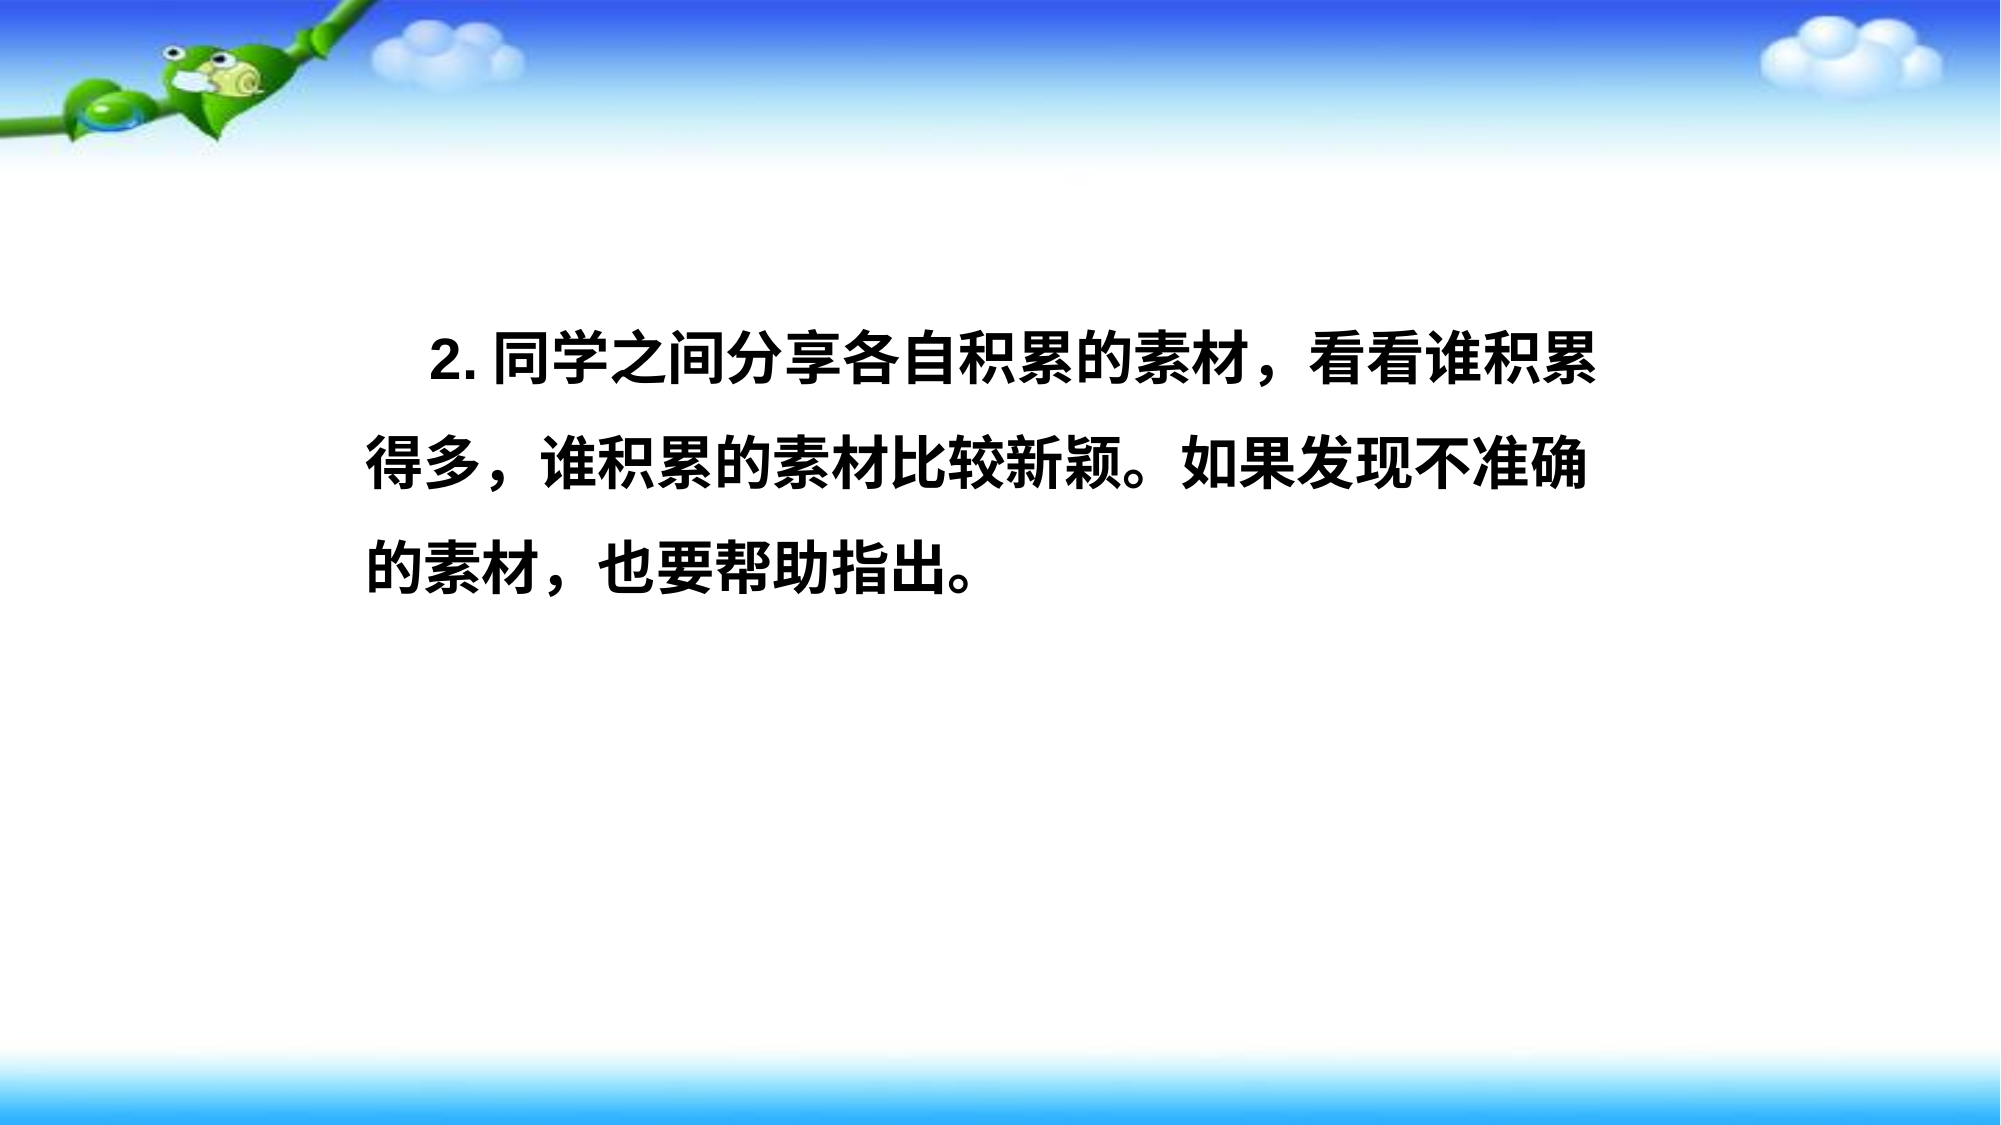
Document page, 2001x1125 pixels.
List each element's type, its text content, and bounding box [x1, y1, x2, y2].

text_box 2.同学之间分享各自积累的素材，看看谁积累得多，谁积累的素材比较新颖。如果发现不准确的素材，也要帮助指出。 [350, 279, 1642, 609]
picture [0, 0, 2001, 1125]
